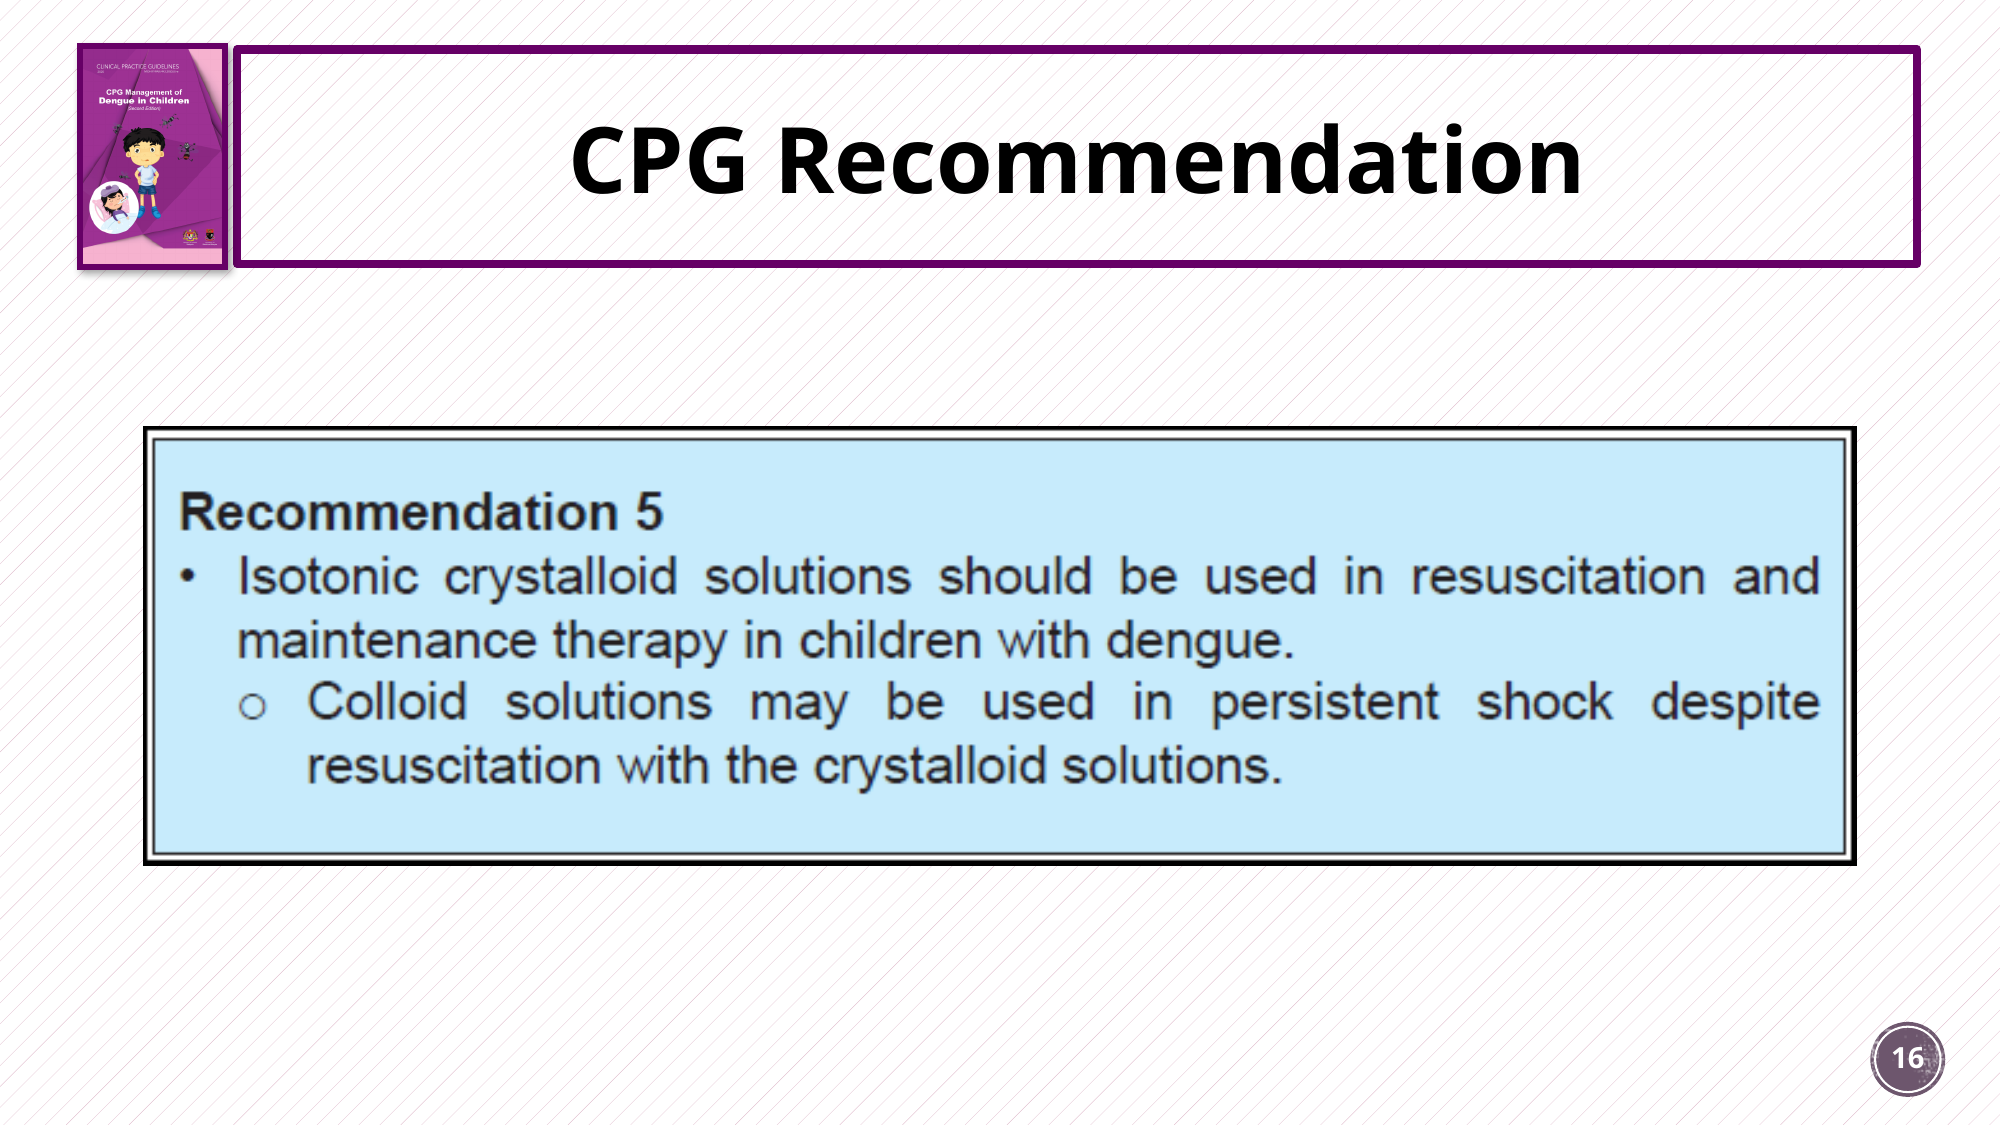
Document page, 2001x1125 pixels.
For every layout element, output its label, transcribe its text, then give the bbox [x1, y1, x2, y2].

text_box CPG Recommendation [237, 49, 1918, 264]
picture [83, 49, 222, 264]
picture [143, 427, 1857, 866]
slide_number 16 [1855, 1028, 1961, 1089]
